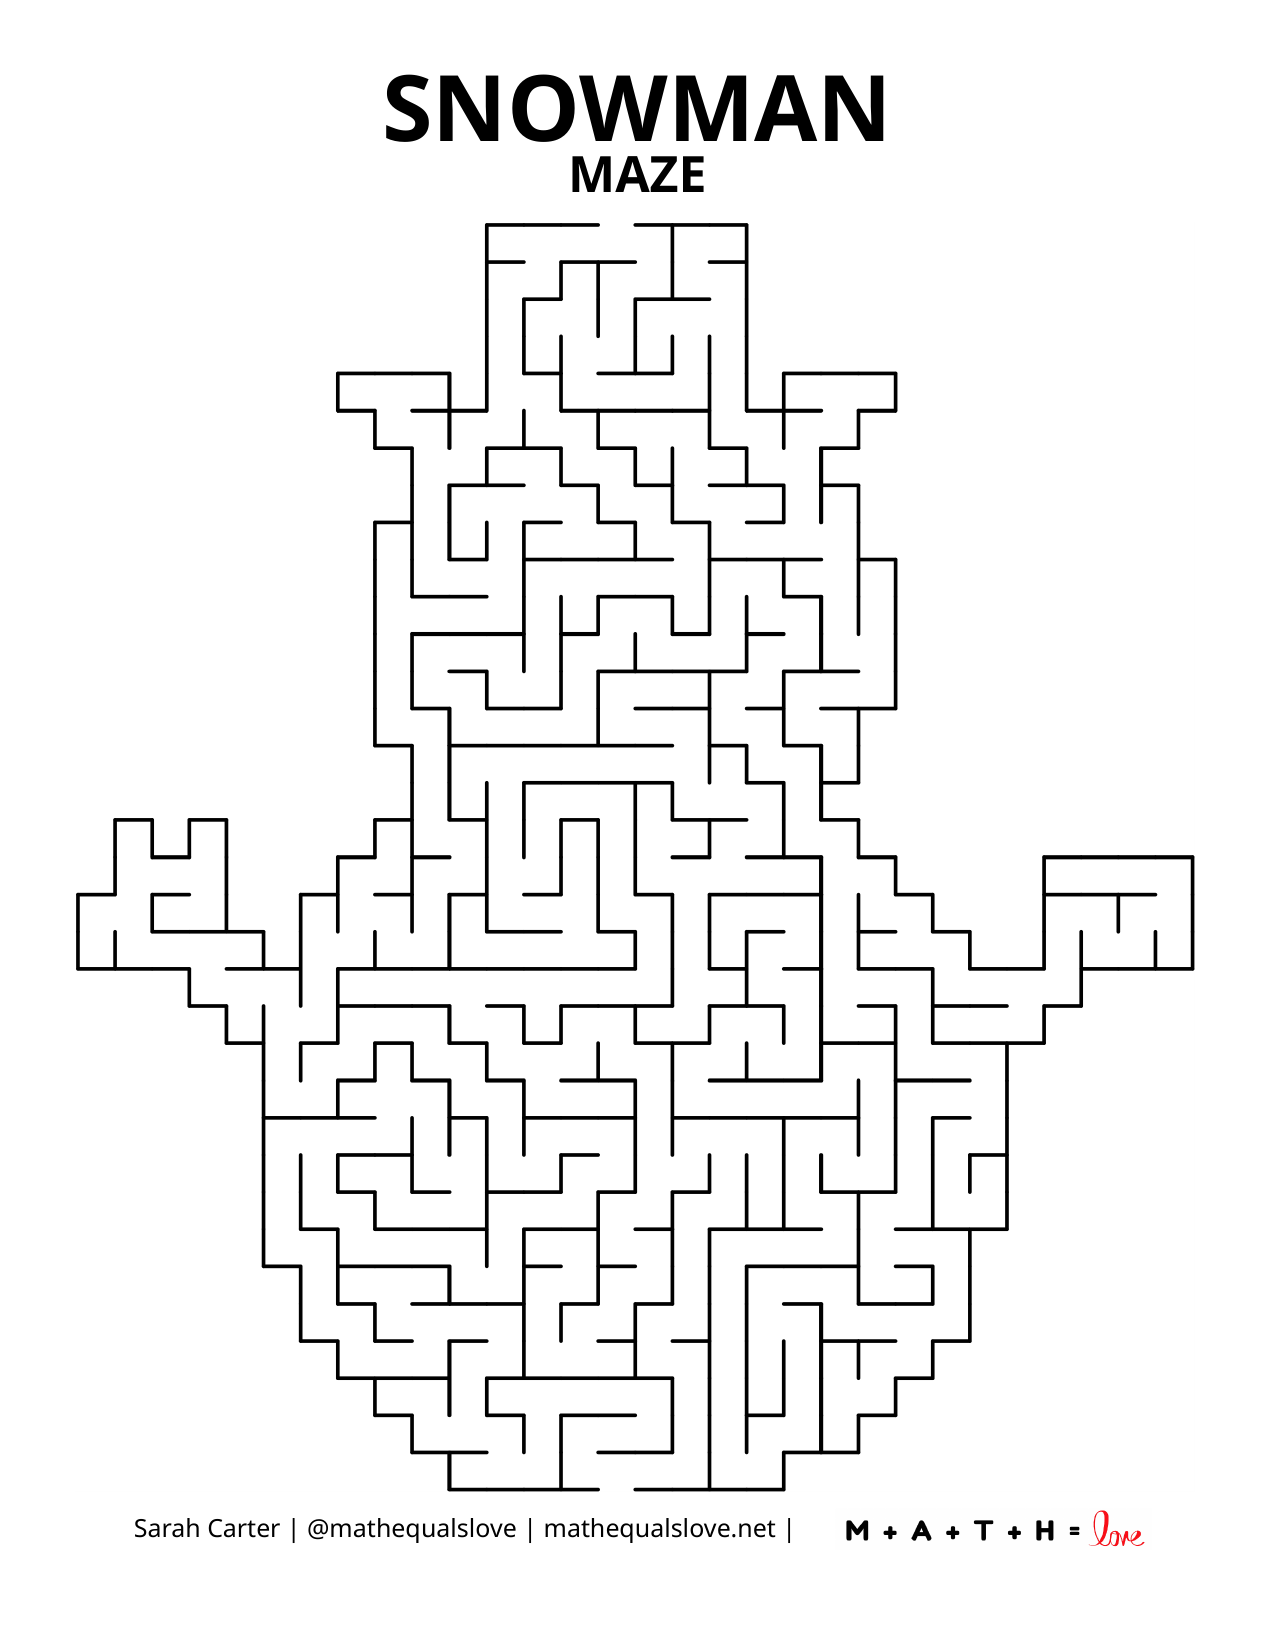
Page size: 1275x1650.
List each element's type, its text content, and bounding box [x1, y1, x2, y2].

text_box MAZE [318, 135, 957, 211]
picture [834, 1507, 1153, 1551]
text_box SNOWMAN [97, 50, 1177, 160]
text_box Sarah Carter | @mathequalslove | mathequalslove.net | [119, 1505, 1199, 1550]
picture [74, 222, 1196, 1493]
